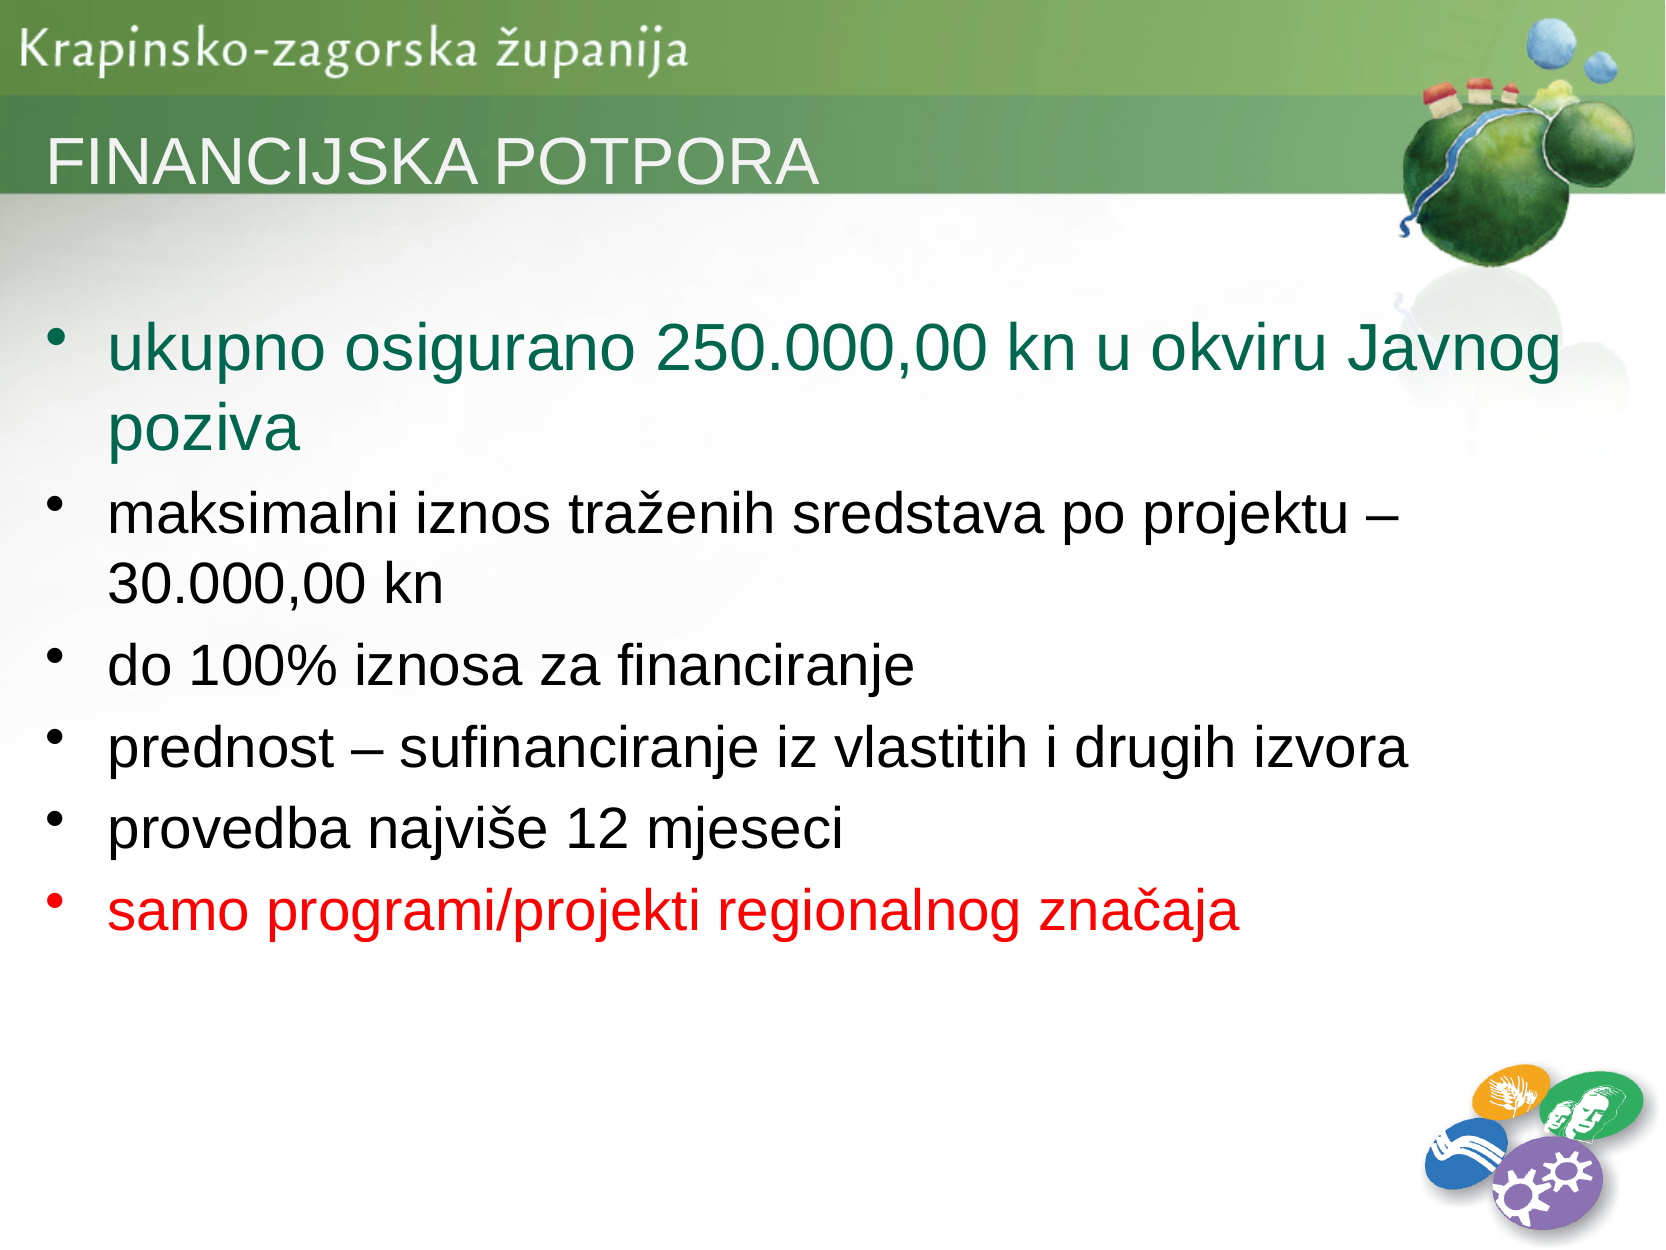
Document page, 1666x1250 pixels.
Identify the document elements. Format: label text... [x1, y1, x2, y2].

list FINANCIJSKA POTPORA ukupno osigurano 250.000,00 kn u okviru Javnog poziva maksimalni iznos traženih sredstava po projektu – 30.000,00 kn do 100% iznosa za financiranje prednost – sufinanciranje iz vlastitih i drugih izvora provedba najviše 12 mjeseci samo programi/projekti regionalnog značaja [28, 108, 1632, 1177]
picture [0, 0, 1666, 1250]
